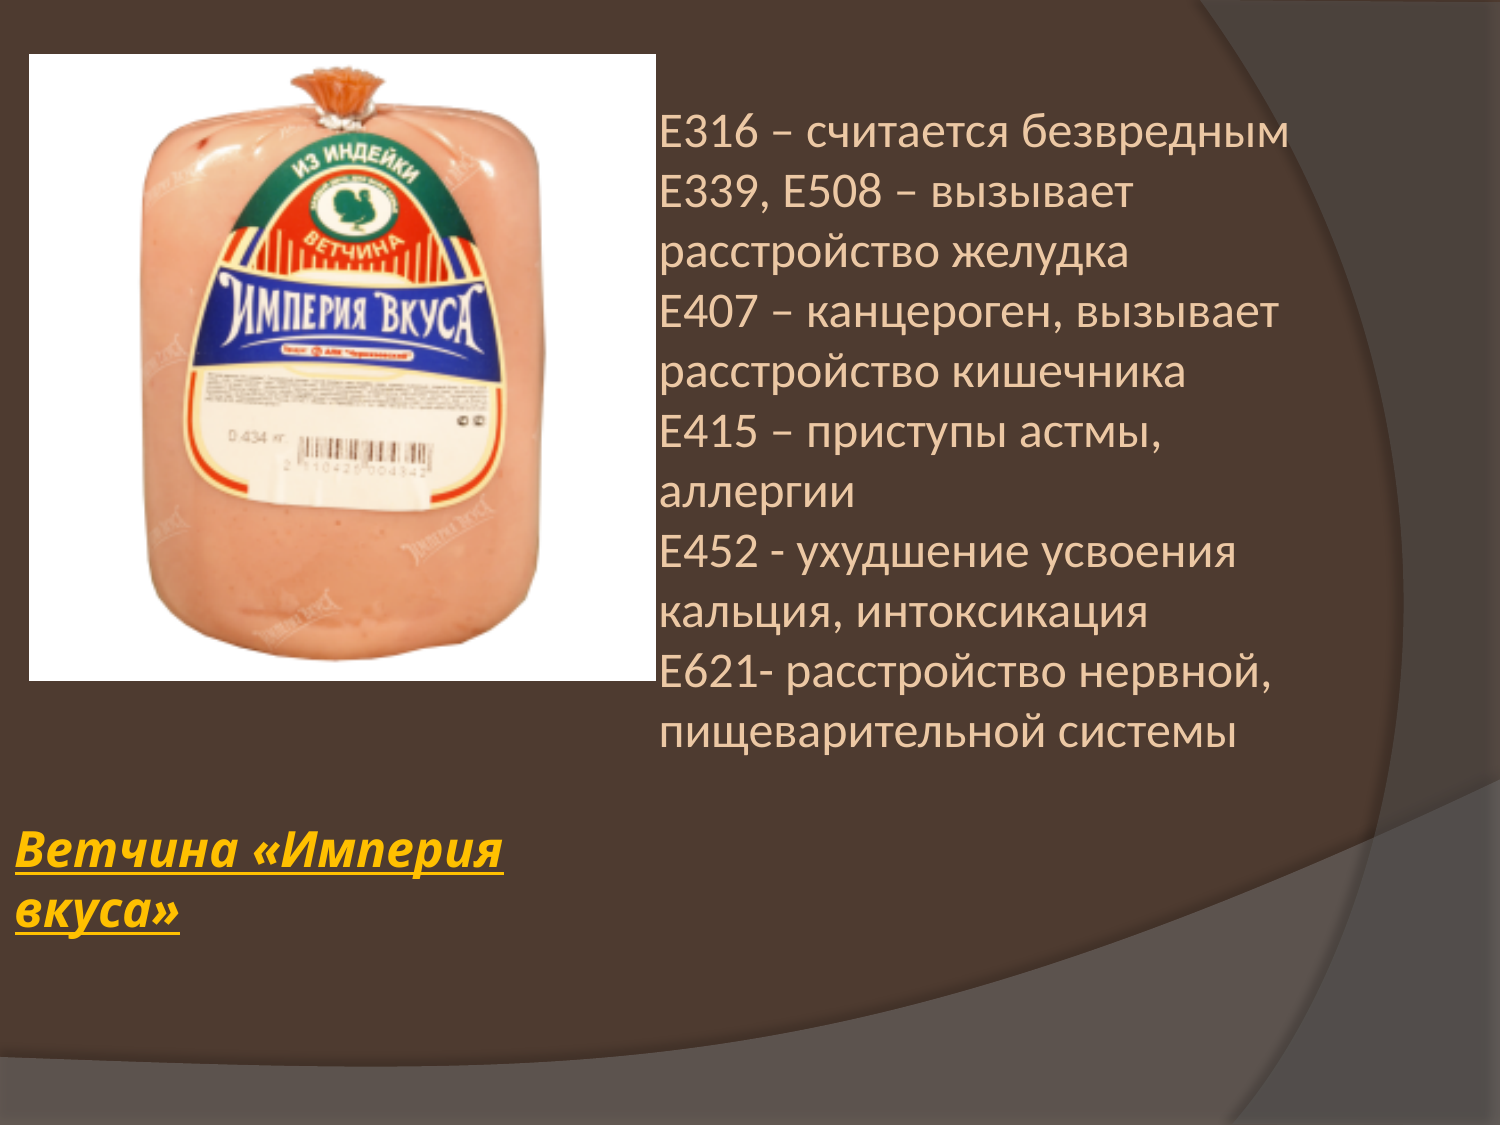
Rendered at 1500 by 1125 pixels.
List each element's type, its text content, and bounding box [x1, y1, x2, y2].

text_box E316 – считается безвредным E339, E508 – вызывает расстройство желудка E407 – канцероген, вызывает расстройство кишечника E415 – приступы астмы, аллергии E452 - ухудшение усвоения кальция, интоксикация E621- расстройство нервной, пищеварительной системы [643, 89, 1365, 765]
text_box Ветчина «Империя вкуса» [0, 810, 644, 946]
picture [29, 54, 656, 681]
